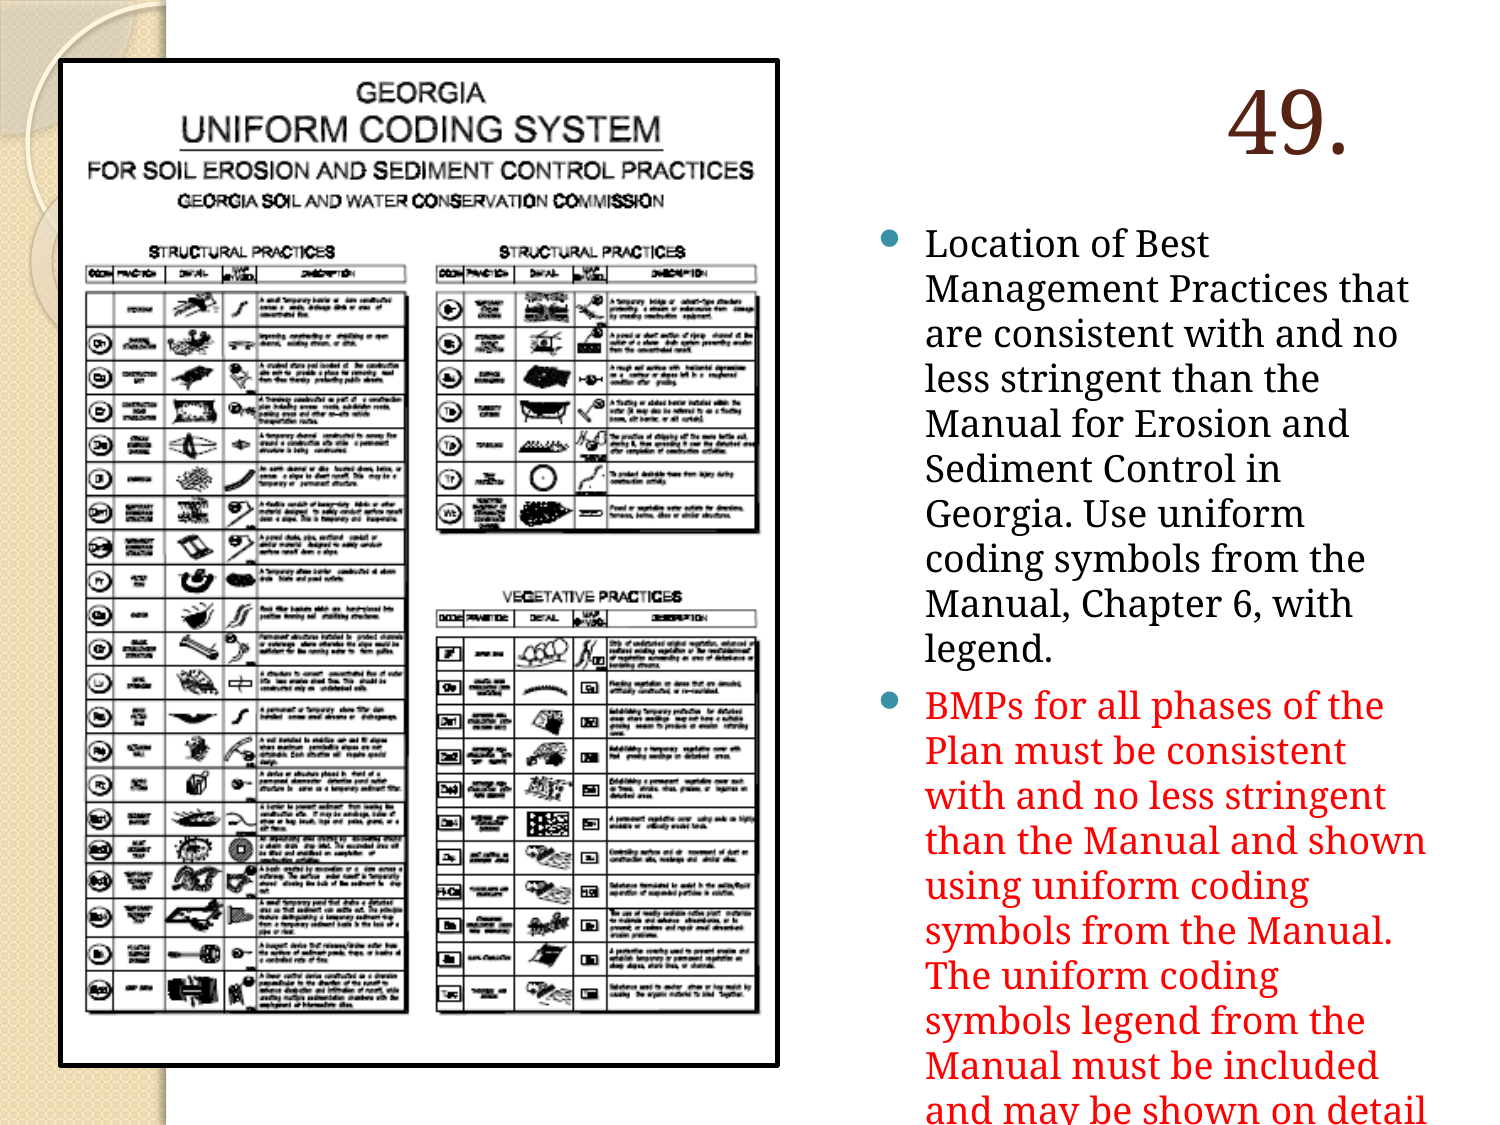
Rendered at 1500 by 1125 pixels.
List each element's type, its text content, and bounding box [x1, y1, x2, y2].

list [62, 62, 776, 1064]
list Location of Best Management Practices that are consistent with and no less stringent than the Manual for Erosion and Sediment Control in Georgia. Use uniform coding symbols from the Manual, Chapter 6, with legend. BMPs for all phases of the Plan must be consistent with and no less stringent than the Manual and shown using uniform coding symbols from the Manual. The uniform coding symbols legend from the Manual must be included and may be shown on detail sheet or any of the ES&PC Plan sheets. [849, 212, 1450, 1078]
title 49. [1212, 24, 1465, 213]
